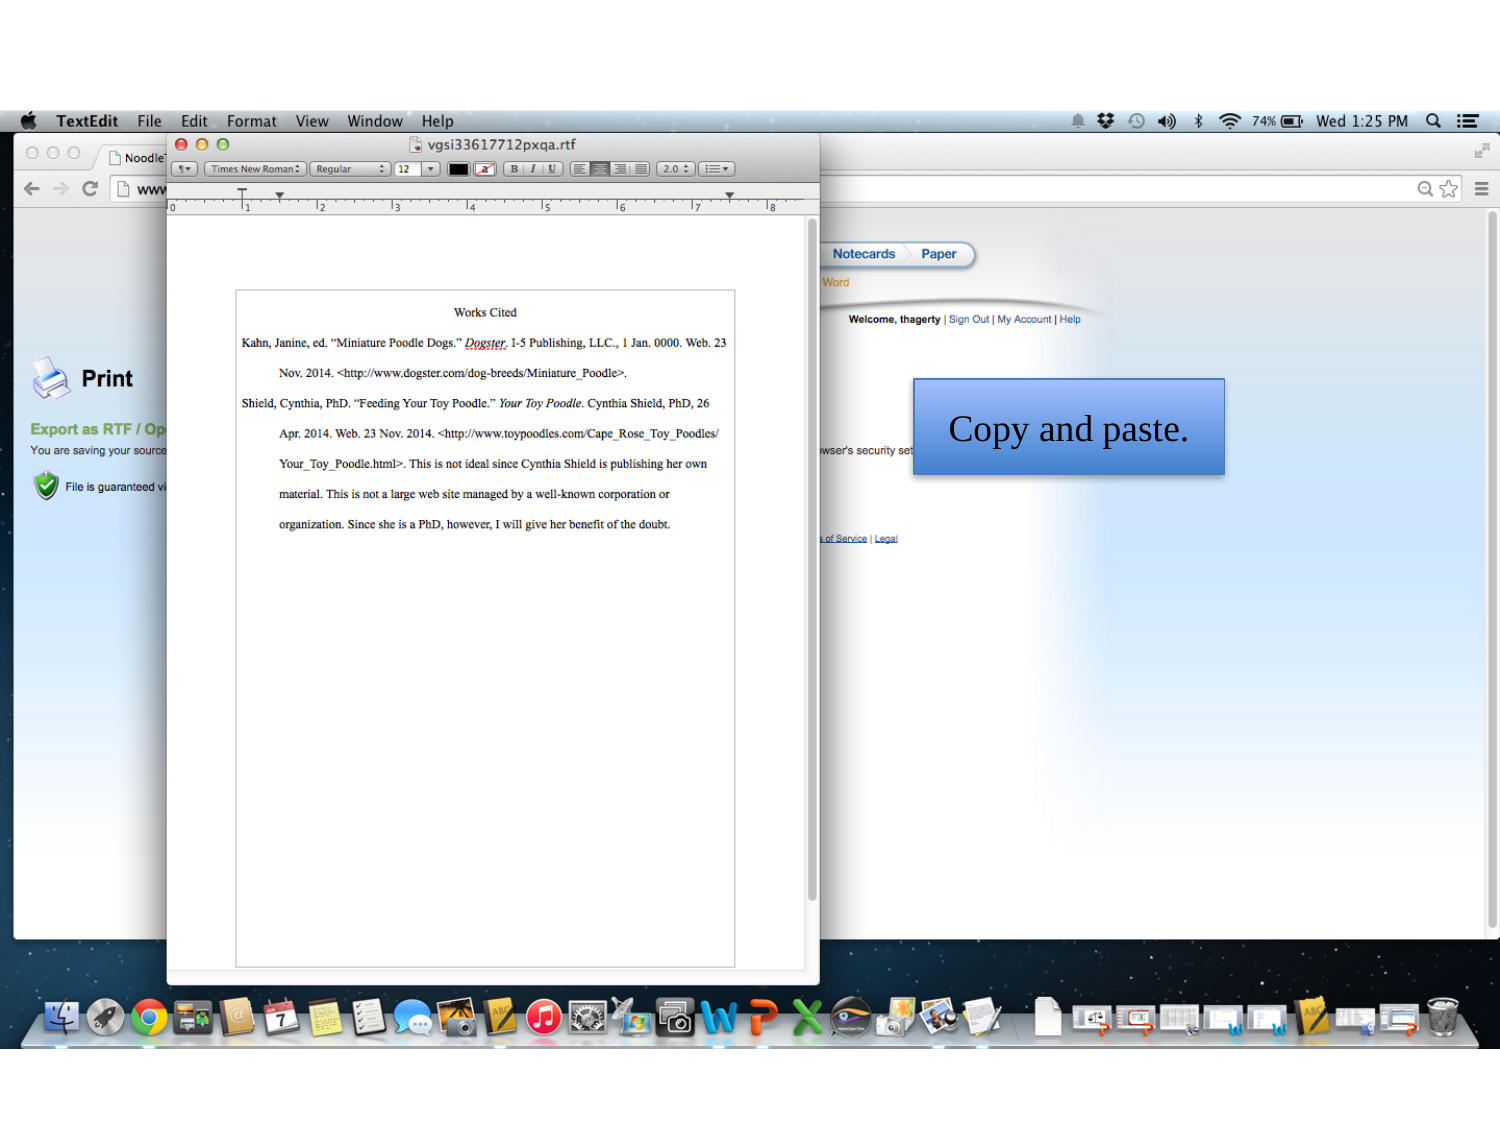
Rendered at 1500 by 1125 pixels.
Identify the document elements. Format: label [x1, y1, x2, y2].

picture [0, 110, 1500, 1049]
